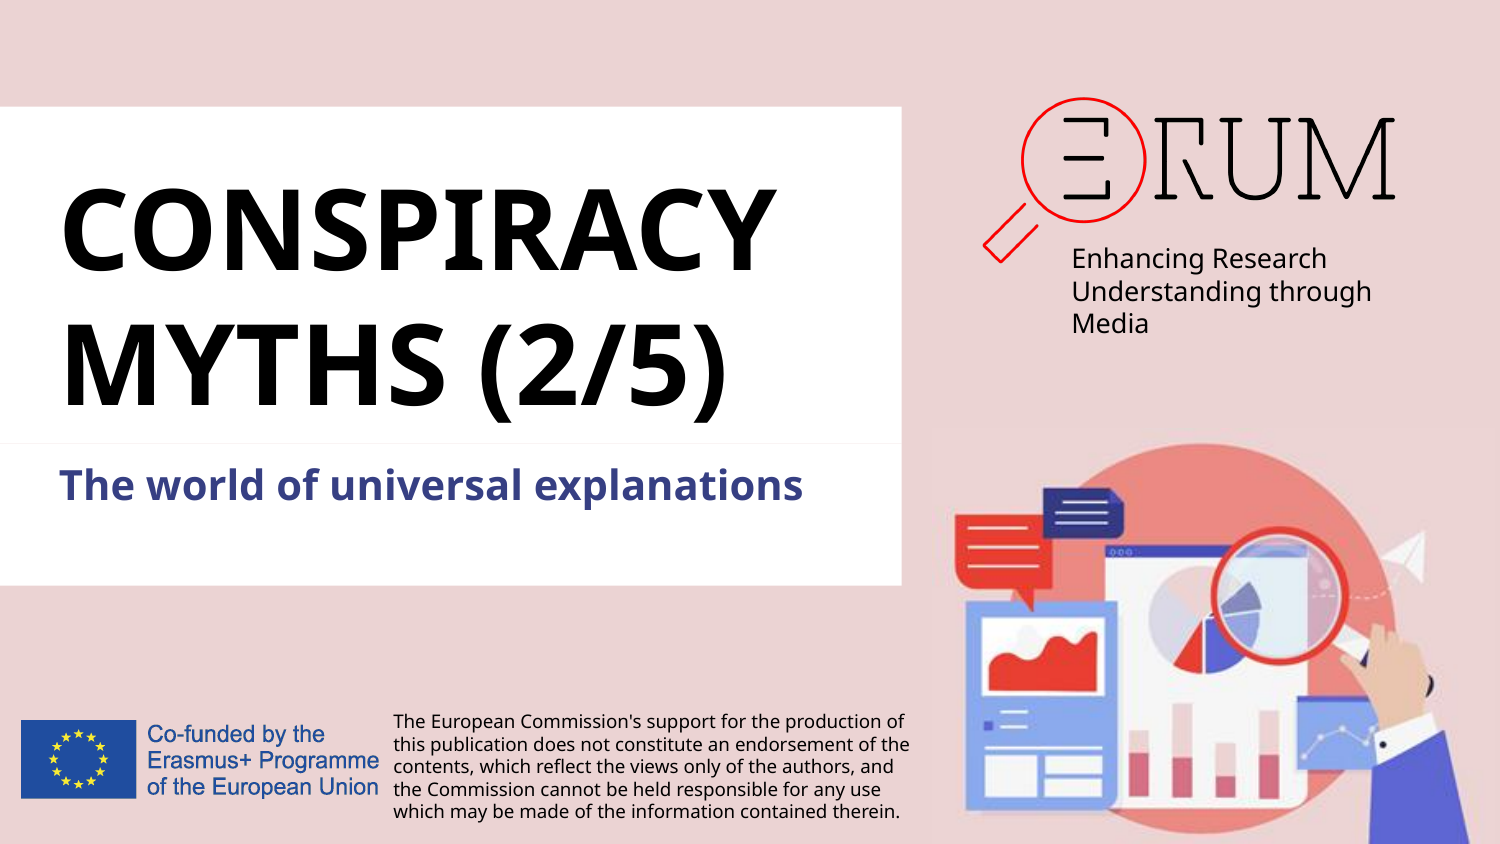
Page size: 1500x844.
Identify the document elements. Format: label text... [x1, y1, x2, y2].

picture [901, 67, 1475, 283]
title CONSPIRACY MYTHS (2/5) [0, 106, 902, 443]
picture [21, 720, 379, 799]
subtitle The world of universal explanations [0, 443, 902, 586]
picture [932, 428, 1495, 844]
